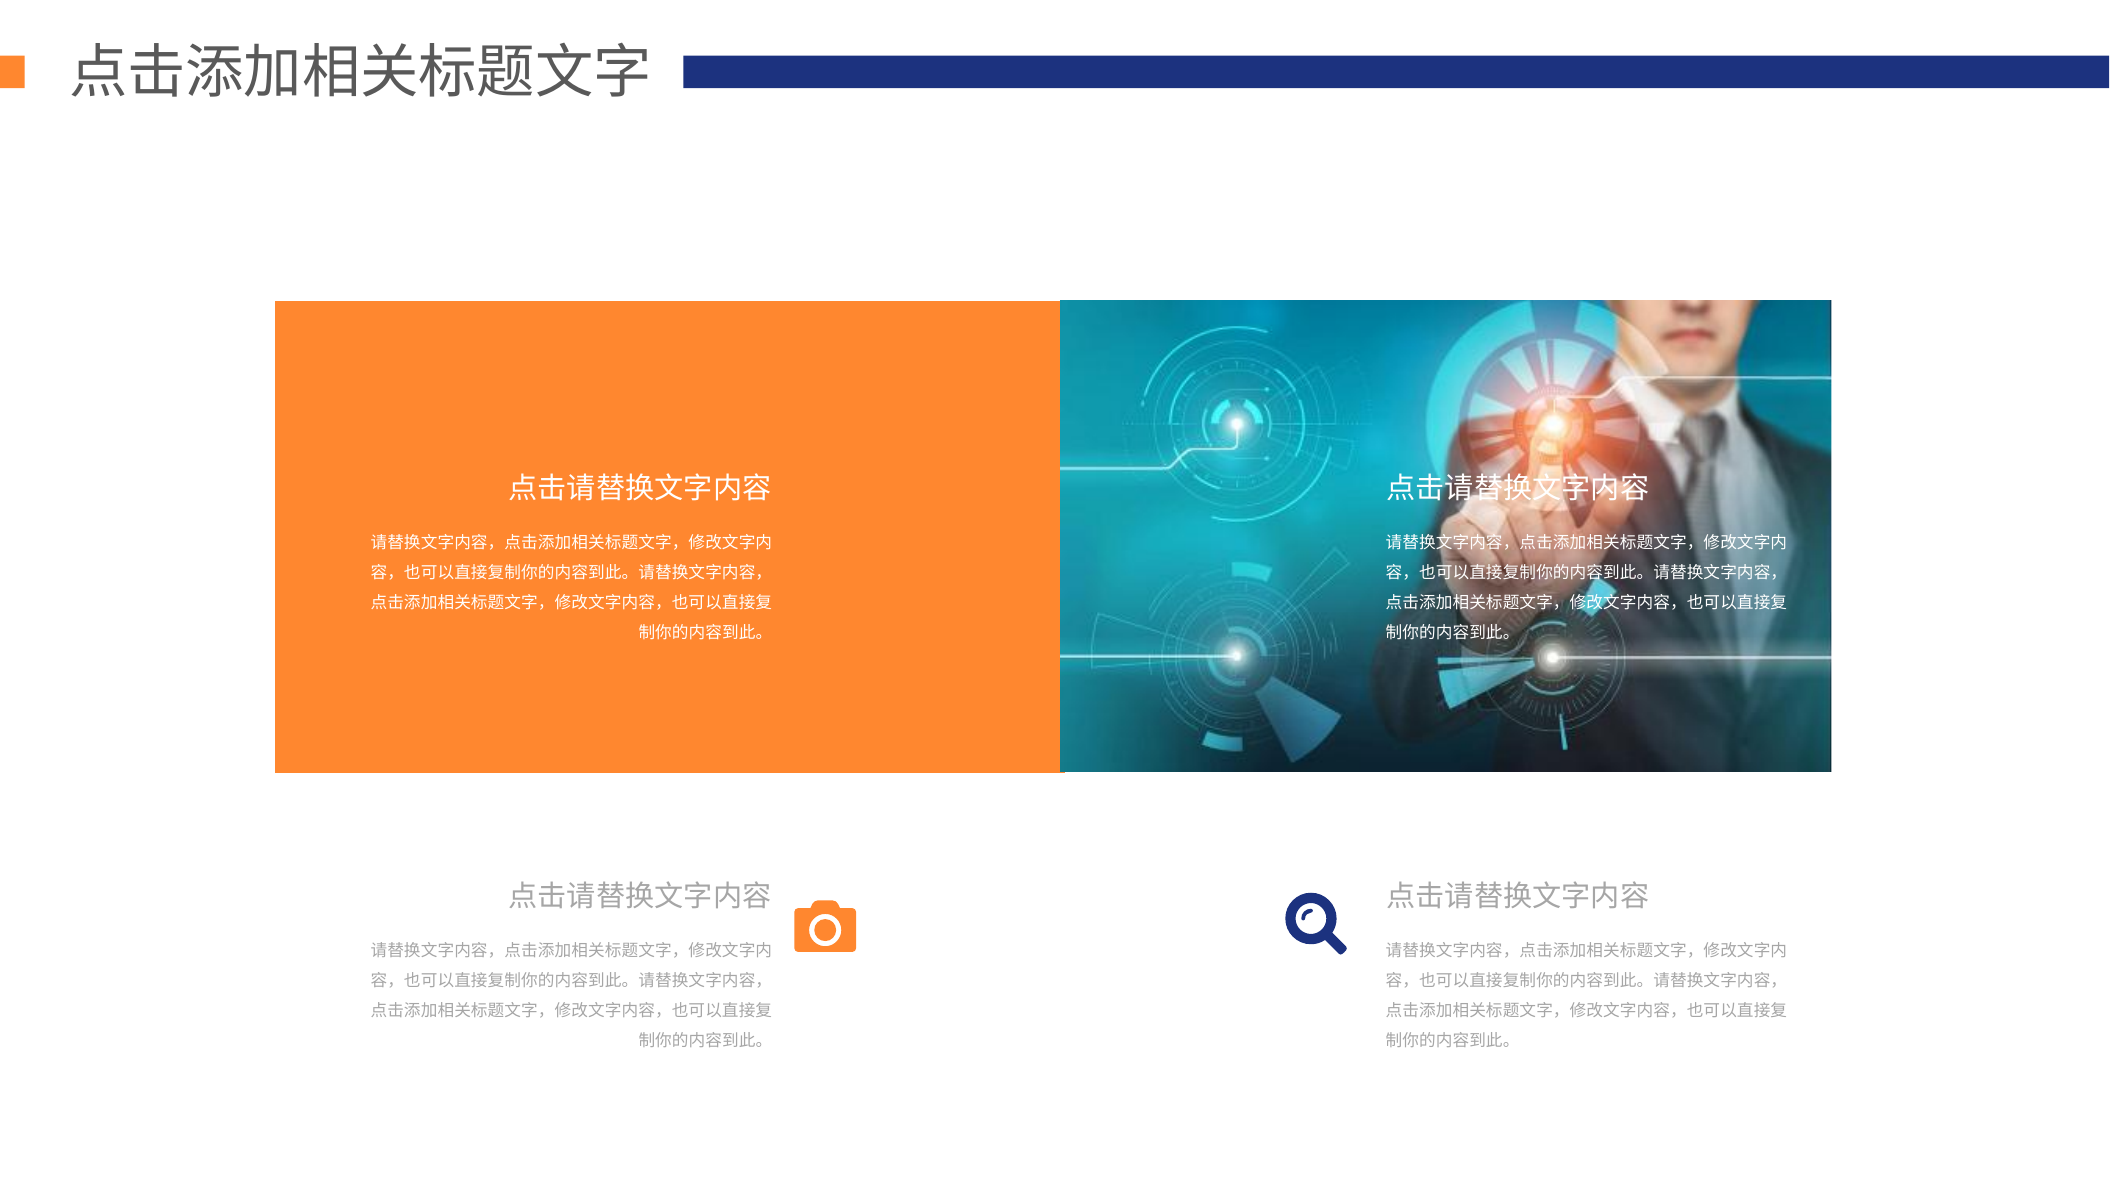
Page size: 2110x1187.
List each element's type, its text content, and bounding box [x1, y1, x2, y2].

text_box 请替换文字内容，点击添加相关标题文字，修改文字内容，也可以直接复制你的内容到此。请替换文字内容，点击添加相关标题文字，修改文字内容，也可以直接复制你的内容到此。 [1369, 921, 1814, 1058]
text_box [1060, 300, 1832, 772]
text_box 点击请替换文字内容 [1370, 461, 1667, 513]
text_box [794, 900, 857, 952]
text_box 点击请替换文字内容 [491, 461, 788, 513]
text_box [1285, 892, 1347, 955]
text_box 点击请替换文字内容 [1370, 869, 1667, 921]
text_box 请替换文字内容，点击添加相关标题文字，修改文字内容，也可以直接复制你的内容到此。请替换文字内容，点击添加相关标题文字，修改文字内容，也可以直接复制你的内容到此。 [344, 514, 789, 651]
text_box 请替换文字内容，点击添加相关标题文字，修改文字内容，也可以直接复制你的内容到此。请替换文字内容，点击添加相关标题文字，修改文字内容，也可以直接复制你的内容到此。 [1369, 514, 1814, 651]
text_box [274, 300, 1065, 773]
text_box 点击请替换文字内容 [491, 869, 788, 921]
text_box 请替换文字内容，点击添加相关标题文字，修改文字内容，也可以直接复制你的内容到此。请替换文字内容，点击添加相关标题文字，修改文字内容，也可以直接复制你的内容到此。 [344, 921, 789, 1058]
text_box 点击添加相关标题文字 [54, 26, 667, 112]
